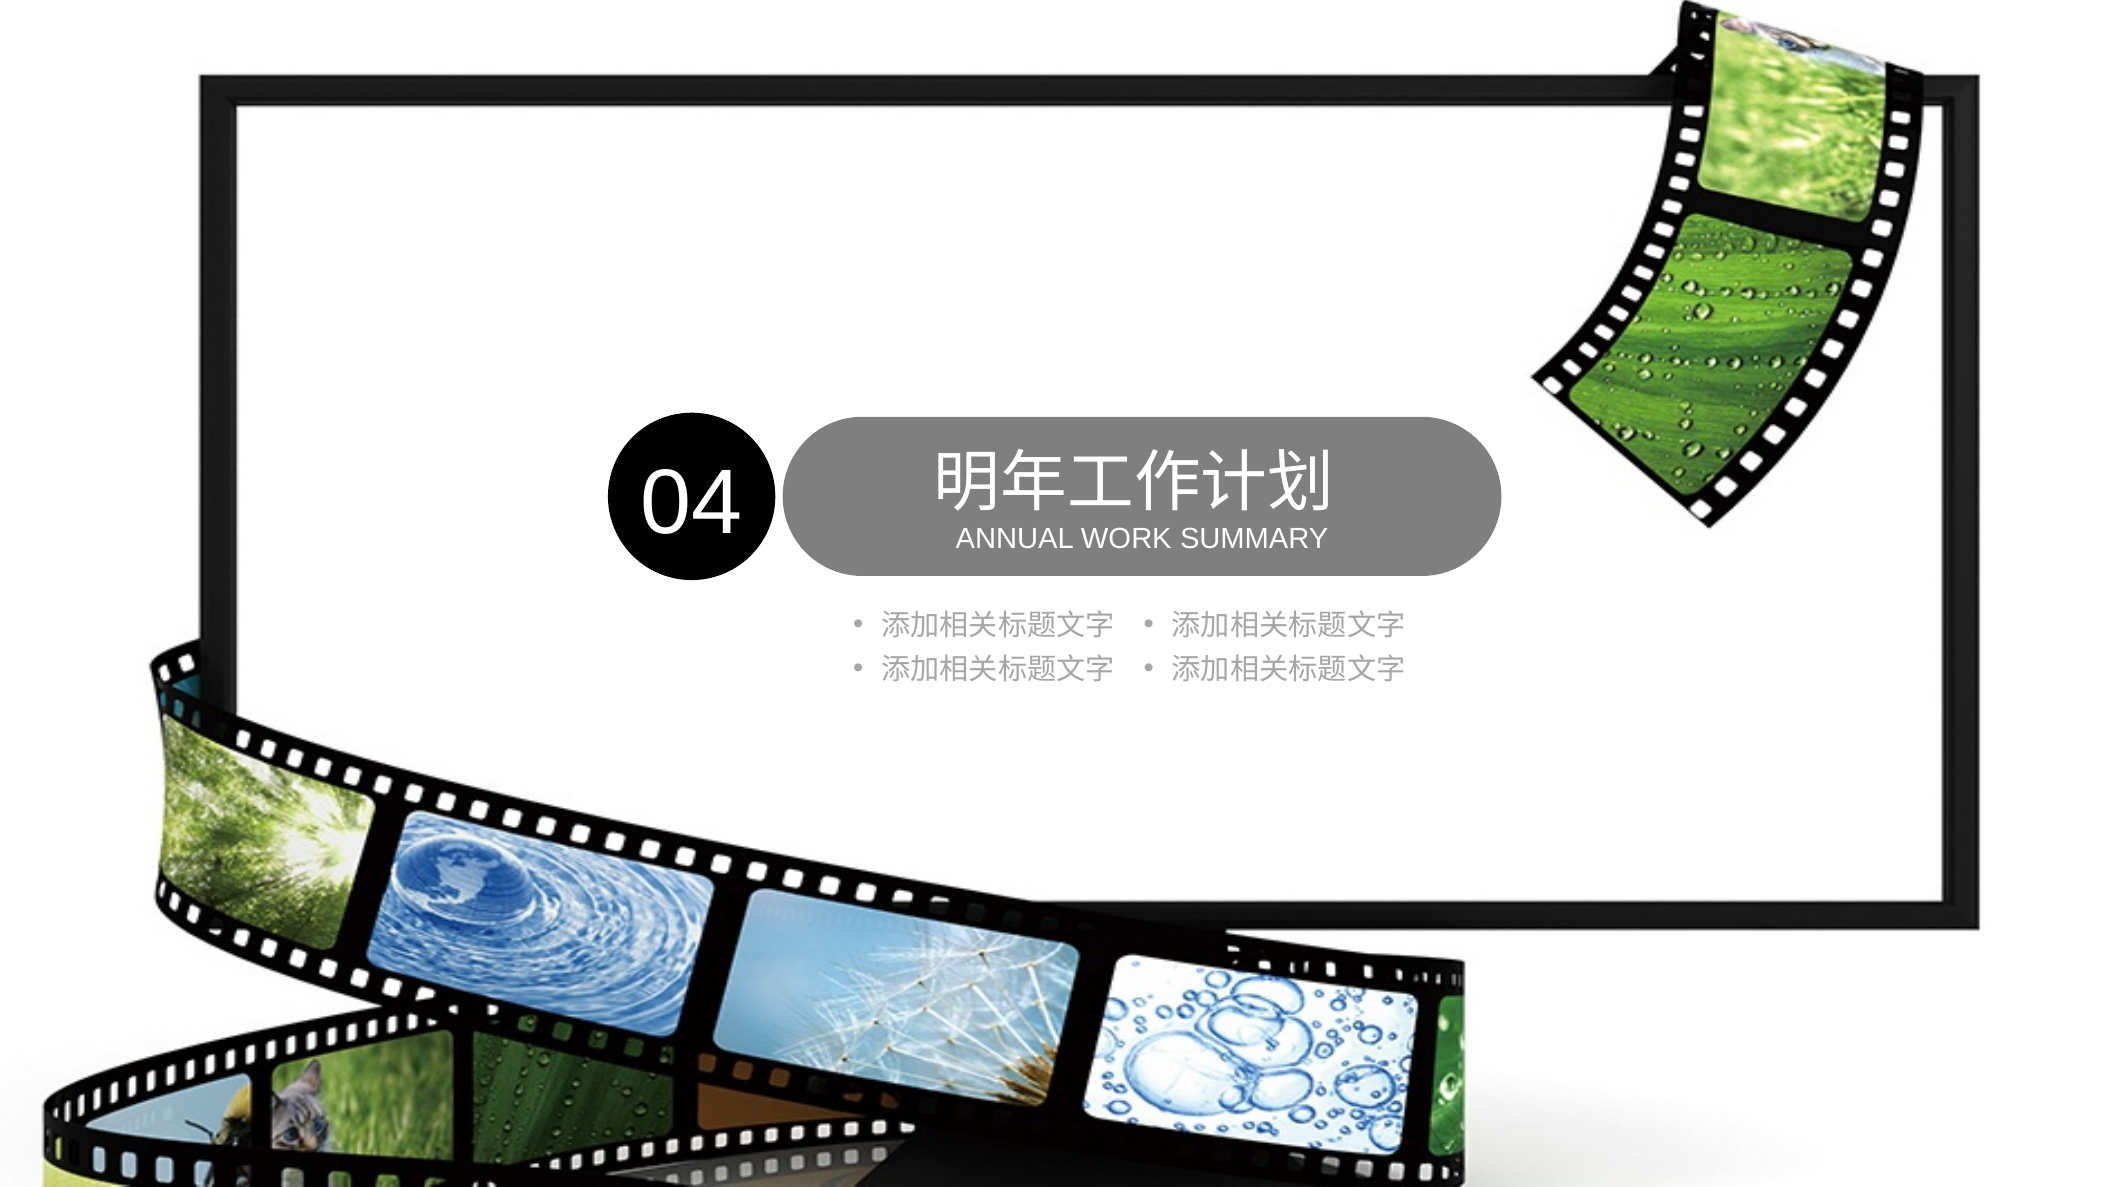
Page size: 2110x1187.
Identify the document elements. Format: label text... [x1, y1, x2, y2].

text_box 04 [606, 411, 777, 582]
text_box 添加相关标题文字 [1143, 650, 1406, 686]
text_box [781, 415, 1503, 577]
text_box 添加相关标题文字 [852, 605, 1116, 641]
text_box 添加相关标题文字 [852, 650, 1116, 686]
text_box [0, 0, 2110, 1187]
text_box 添加相关标题文字 [1143, 605, 1406, 641]
